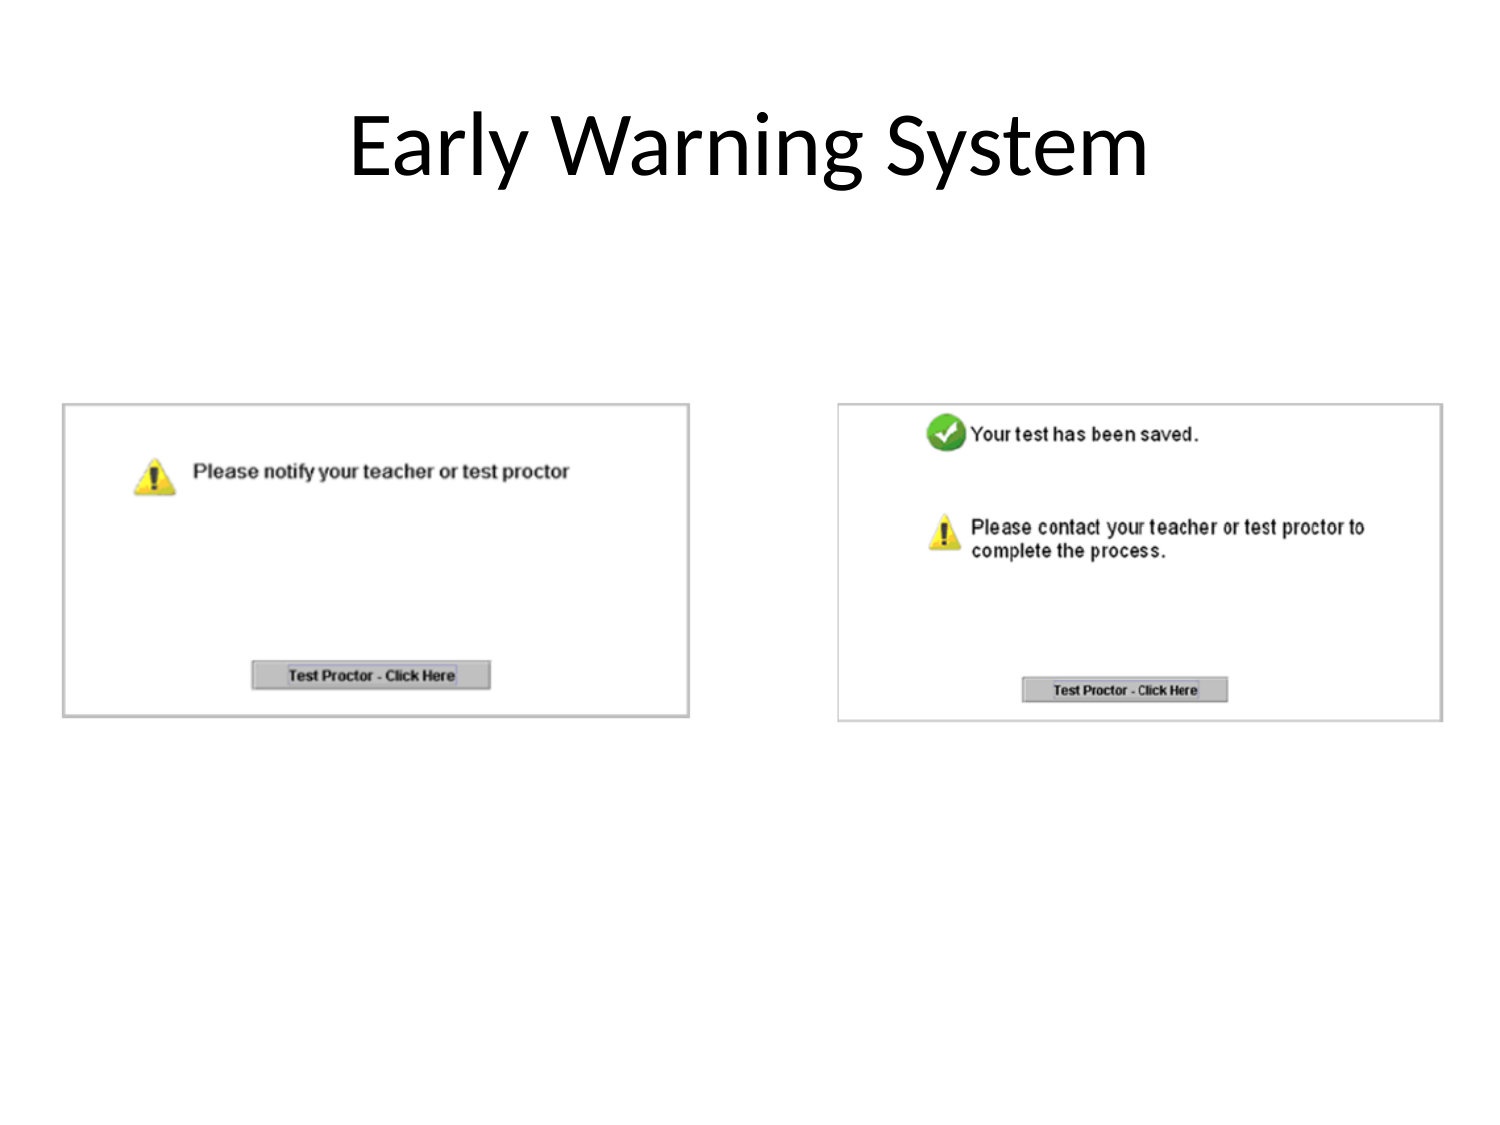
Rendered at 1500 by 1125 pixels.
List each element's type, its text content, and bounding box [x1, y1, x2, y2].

title Early Warning System [75, 45, 1425, 233]
picture [41, 369, 1499, 745]
